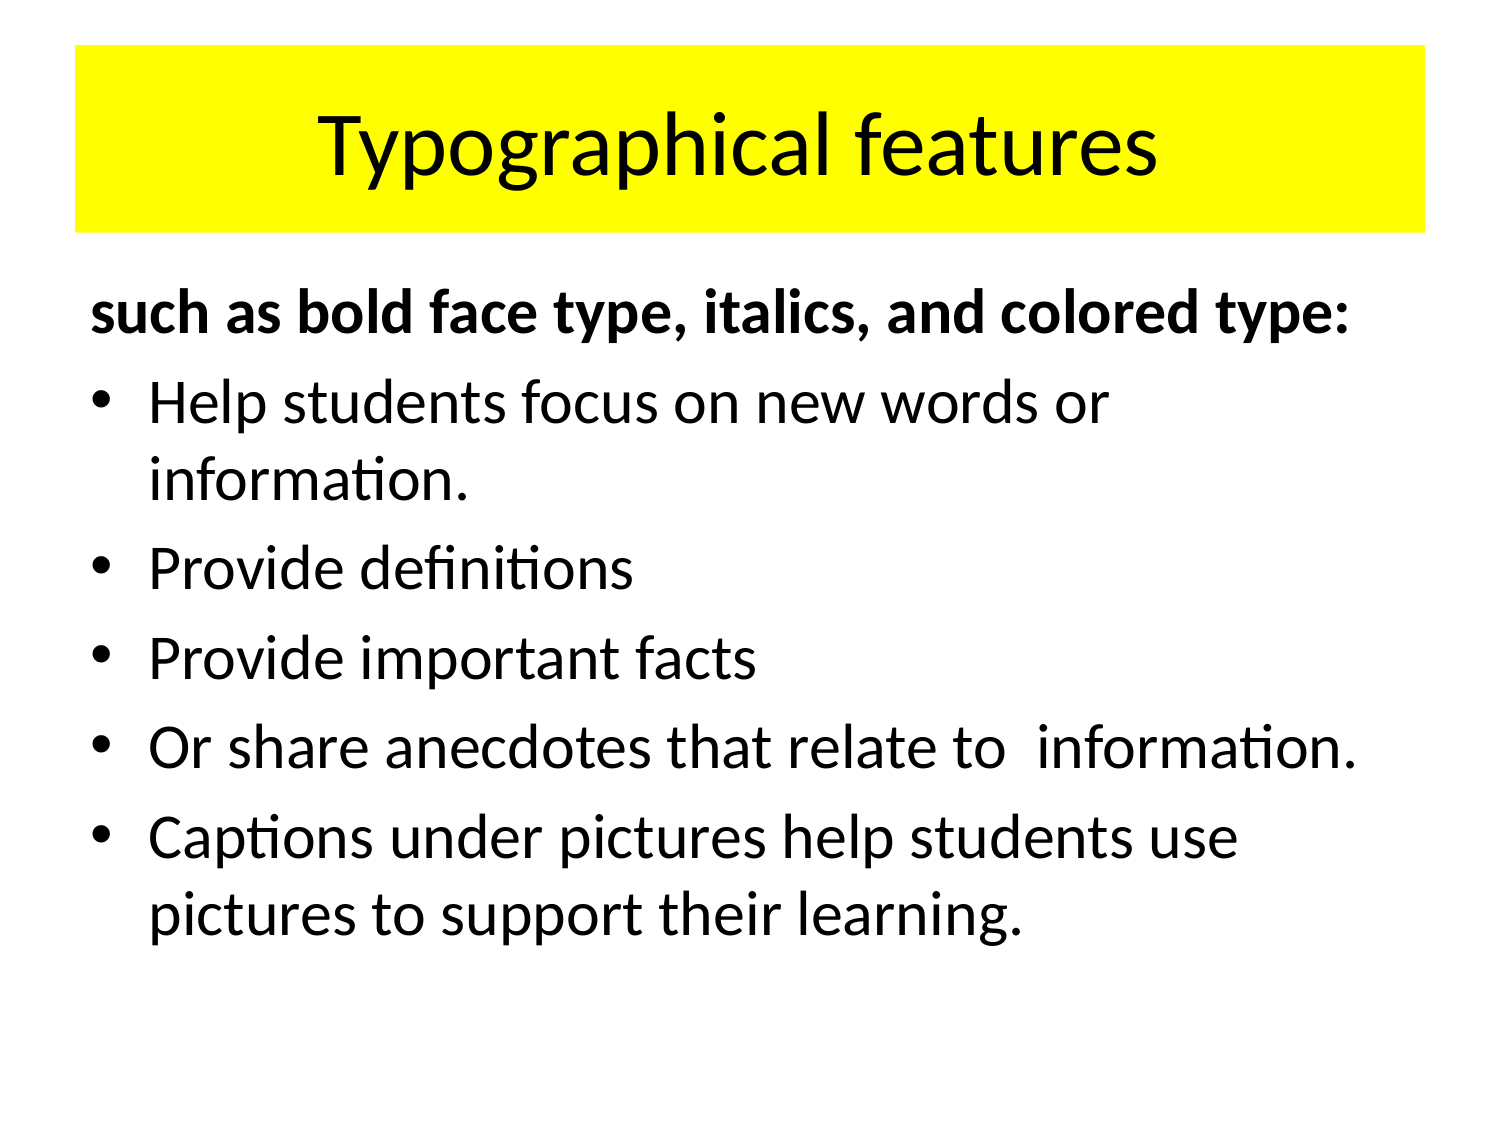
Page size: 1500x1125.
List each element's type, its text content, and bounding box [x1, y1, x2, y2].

title Typographical features [75, 45, 1425, 233]
list such as bold face type, italics, and colored type: Help students focus on new words or information. Provide definitions Provide important facts Or share anecdotes that relate to information. Captions under pictures help students use pictures to support their learning. [75, 262, 1425, 1005]
